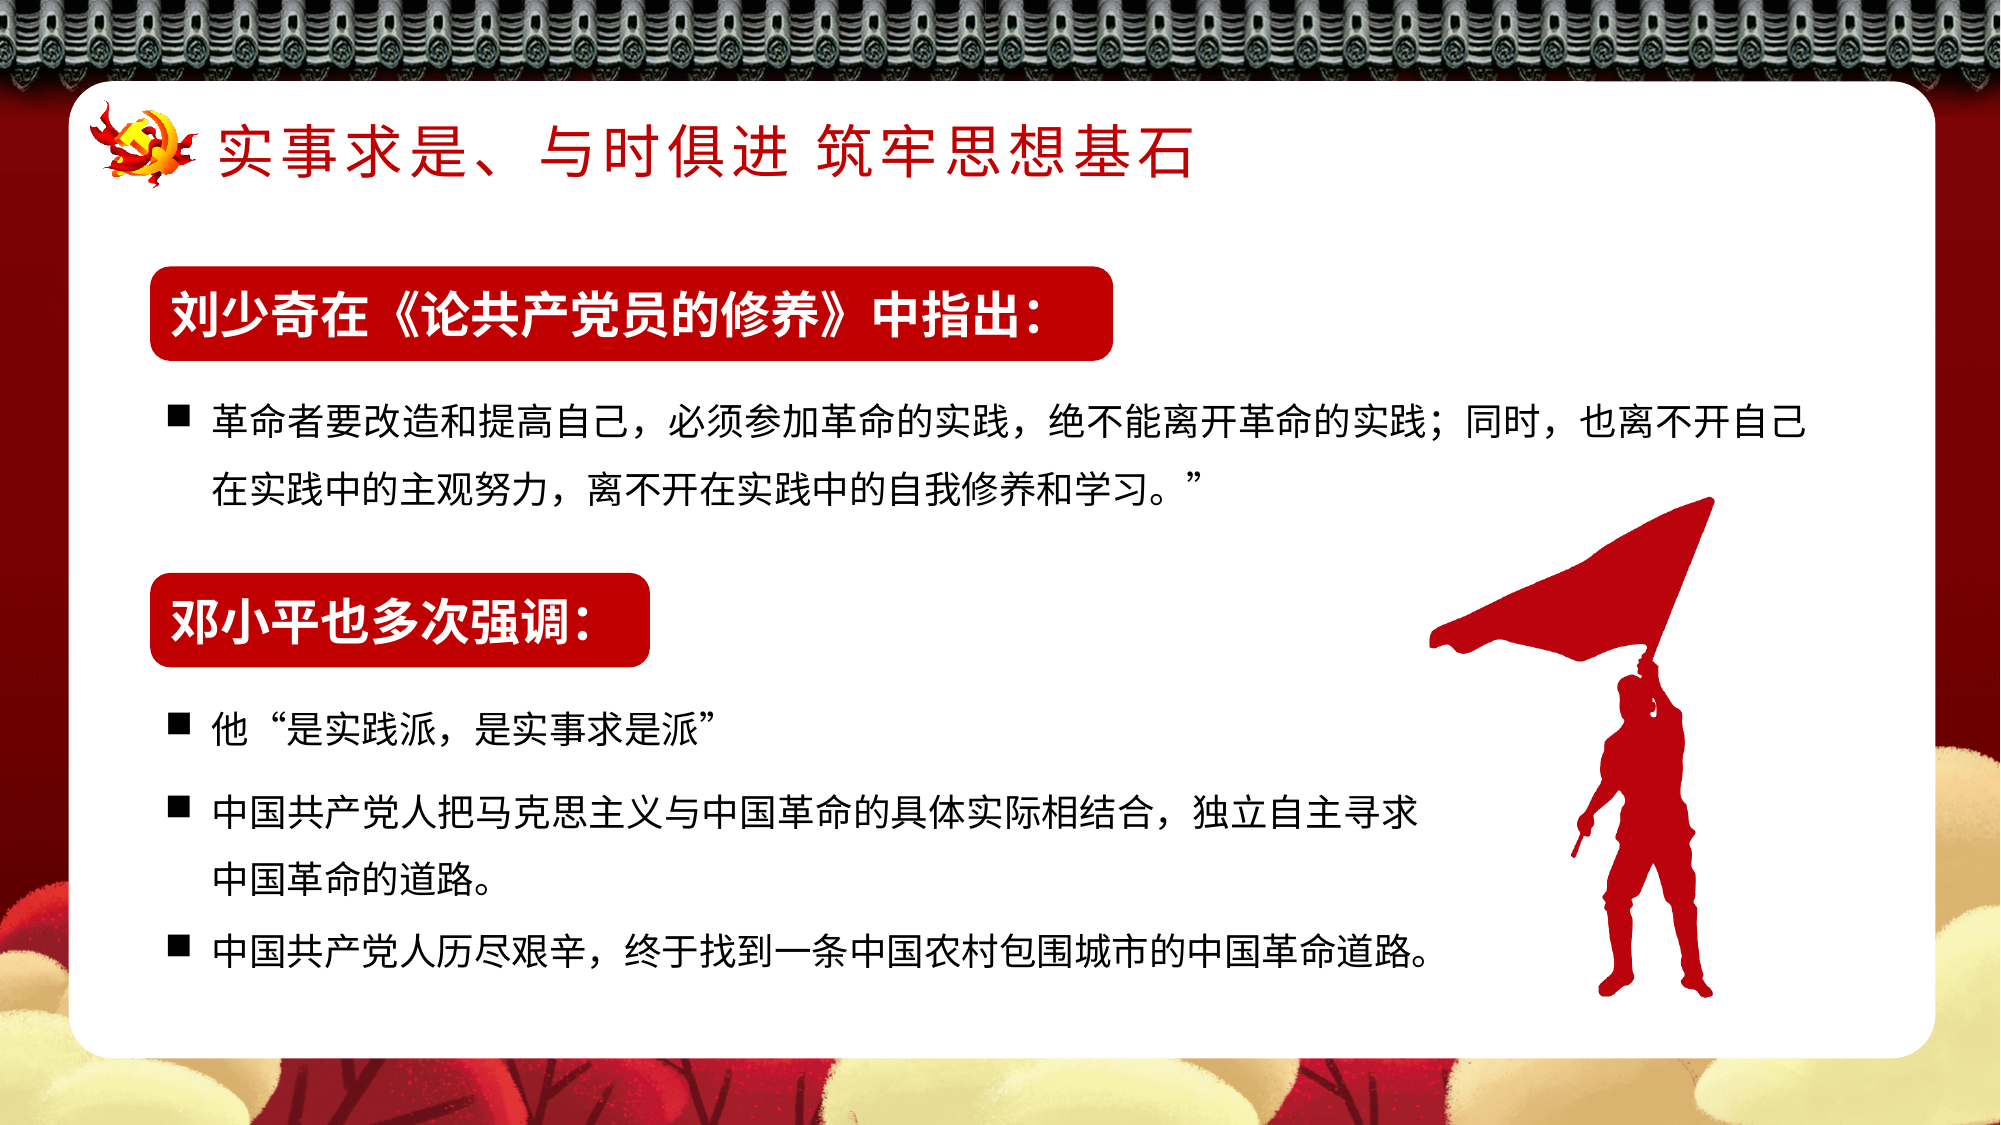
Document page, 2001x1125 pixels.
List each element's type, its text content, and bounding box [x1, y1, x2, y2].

text_box 邓小平也多次强调： [150, 572, 650, 668]
text_box 刘少奇在《论共产党员的修养》中指出： [150, 266, 1114, 361]
text_box 他“是实践派，是实事求是派” [150, 676, 1083, 759]
text_box 革命者要改造和提高自己，必须参加革命的实践，绝不能离开革命的实践；同时，也离不开自己在实践中的主观努力，离不开在实践中的自我修养和学习。” [150, 368, 1822, 518]
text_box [86, 87, 1427, 202]
picture [0, 0, 2001, 1125]
text_box 中国共产党人历尽艰辛，终于找到一条中国农村包围城市的中国革命道路。 [150, 909, 1337, 981]
text_box 中国共产党人把马克思主义与中国革命的具体实际相结合，独立自主寻求中国革命的道路。 [149, 759, 1337, 909]
